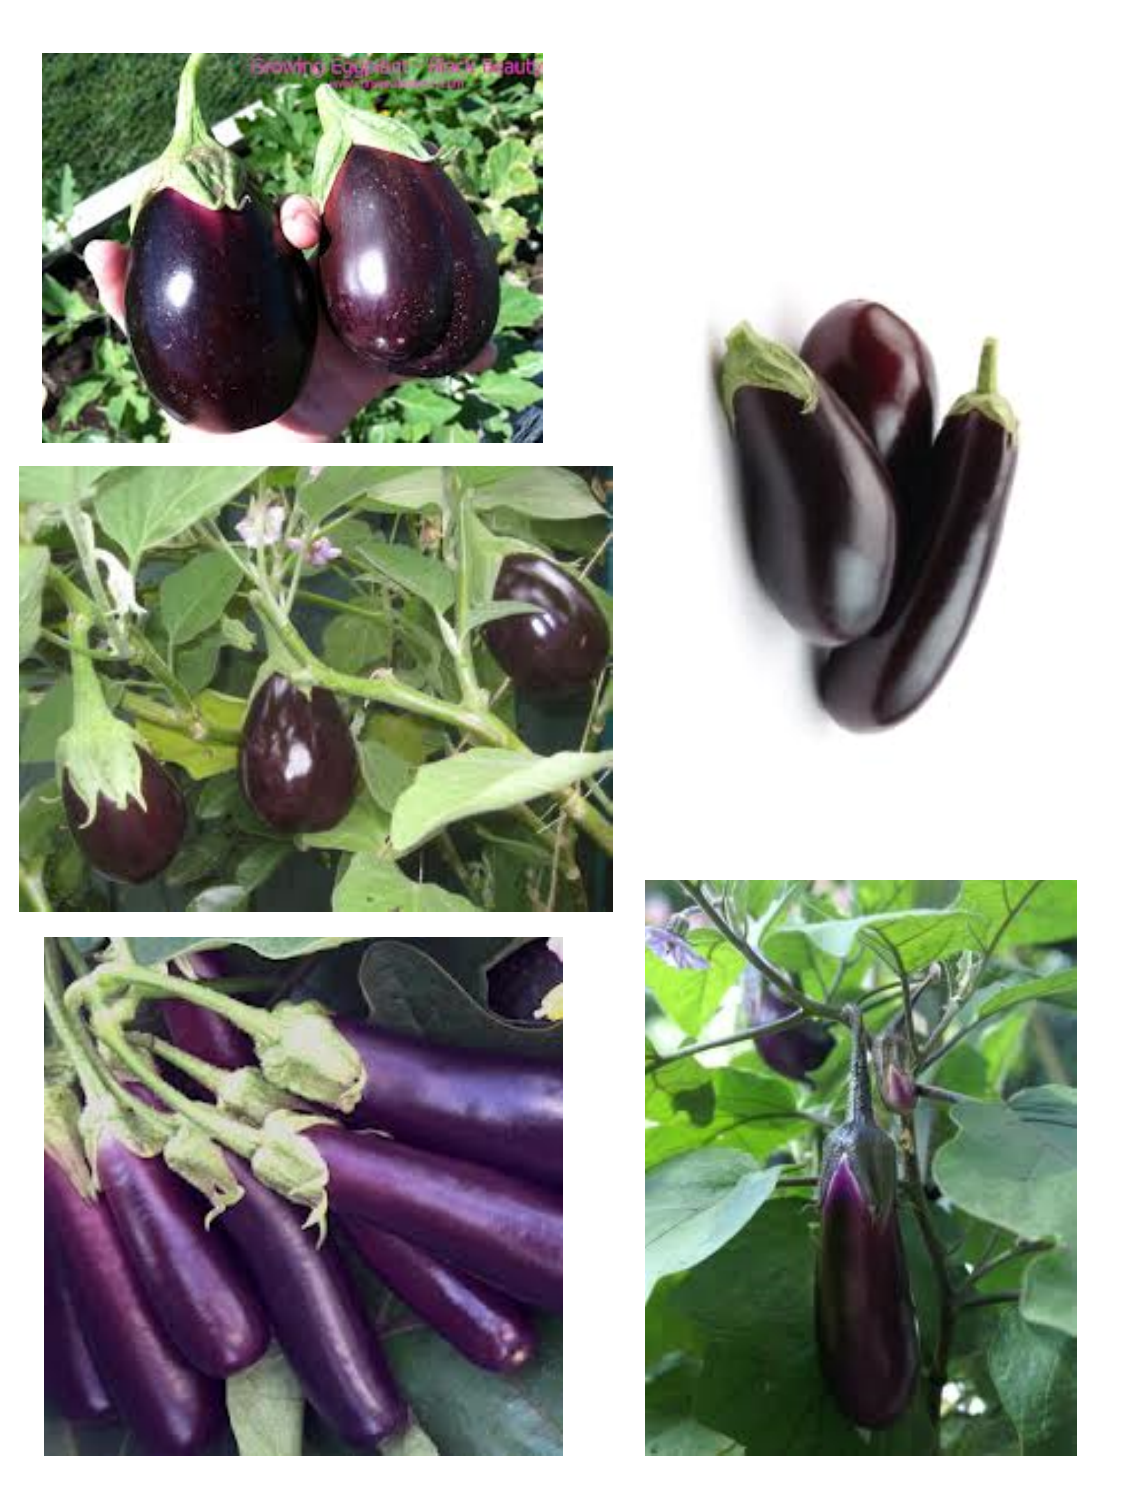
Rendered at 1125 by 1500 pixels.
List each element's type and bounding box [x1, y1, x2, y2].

picture [644, 879, 1077, 1457]
picture [42, 52, 543, 444]
picture [44, 937, 563, 1457]
picture [18, 208, 1125, 912]
